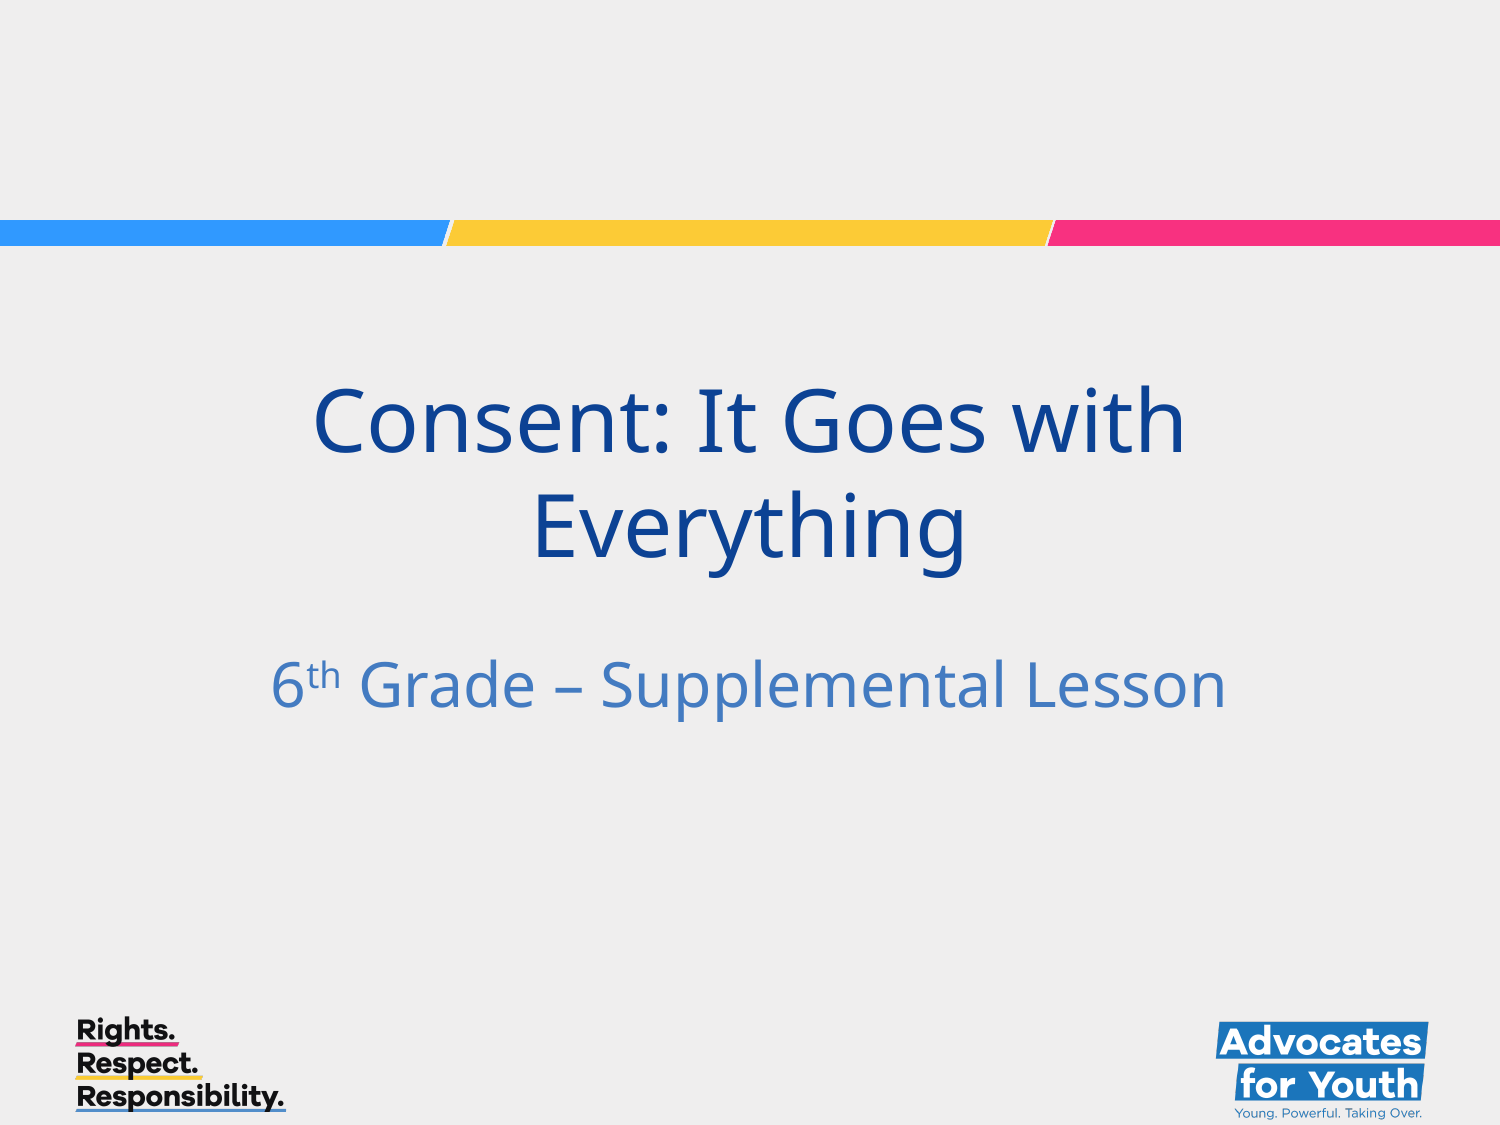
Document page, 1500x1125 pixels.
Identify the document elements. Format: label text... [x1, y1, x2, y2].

subtitle 6th Grade – Supplemental Lesson [225, 637, 1275, 925]
title Consent: It Goes with Everything [112, 349, 1388, 591]
picture [0, 207, 1500, 258]
